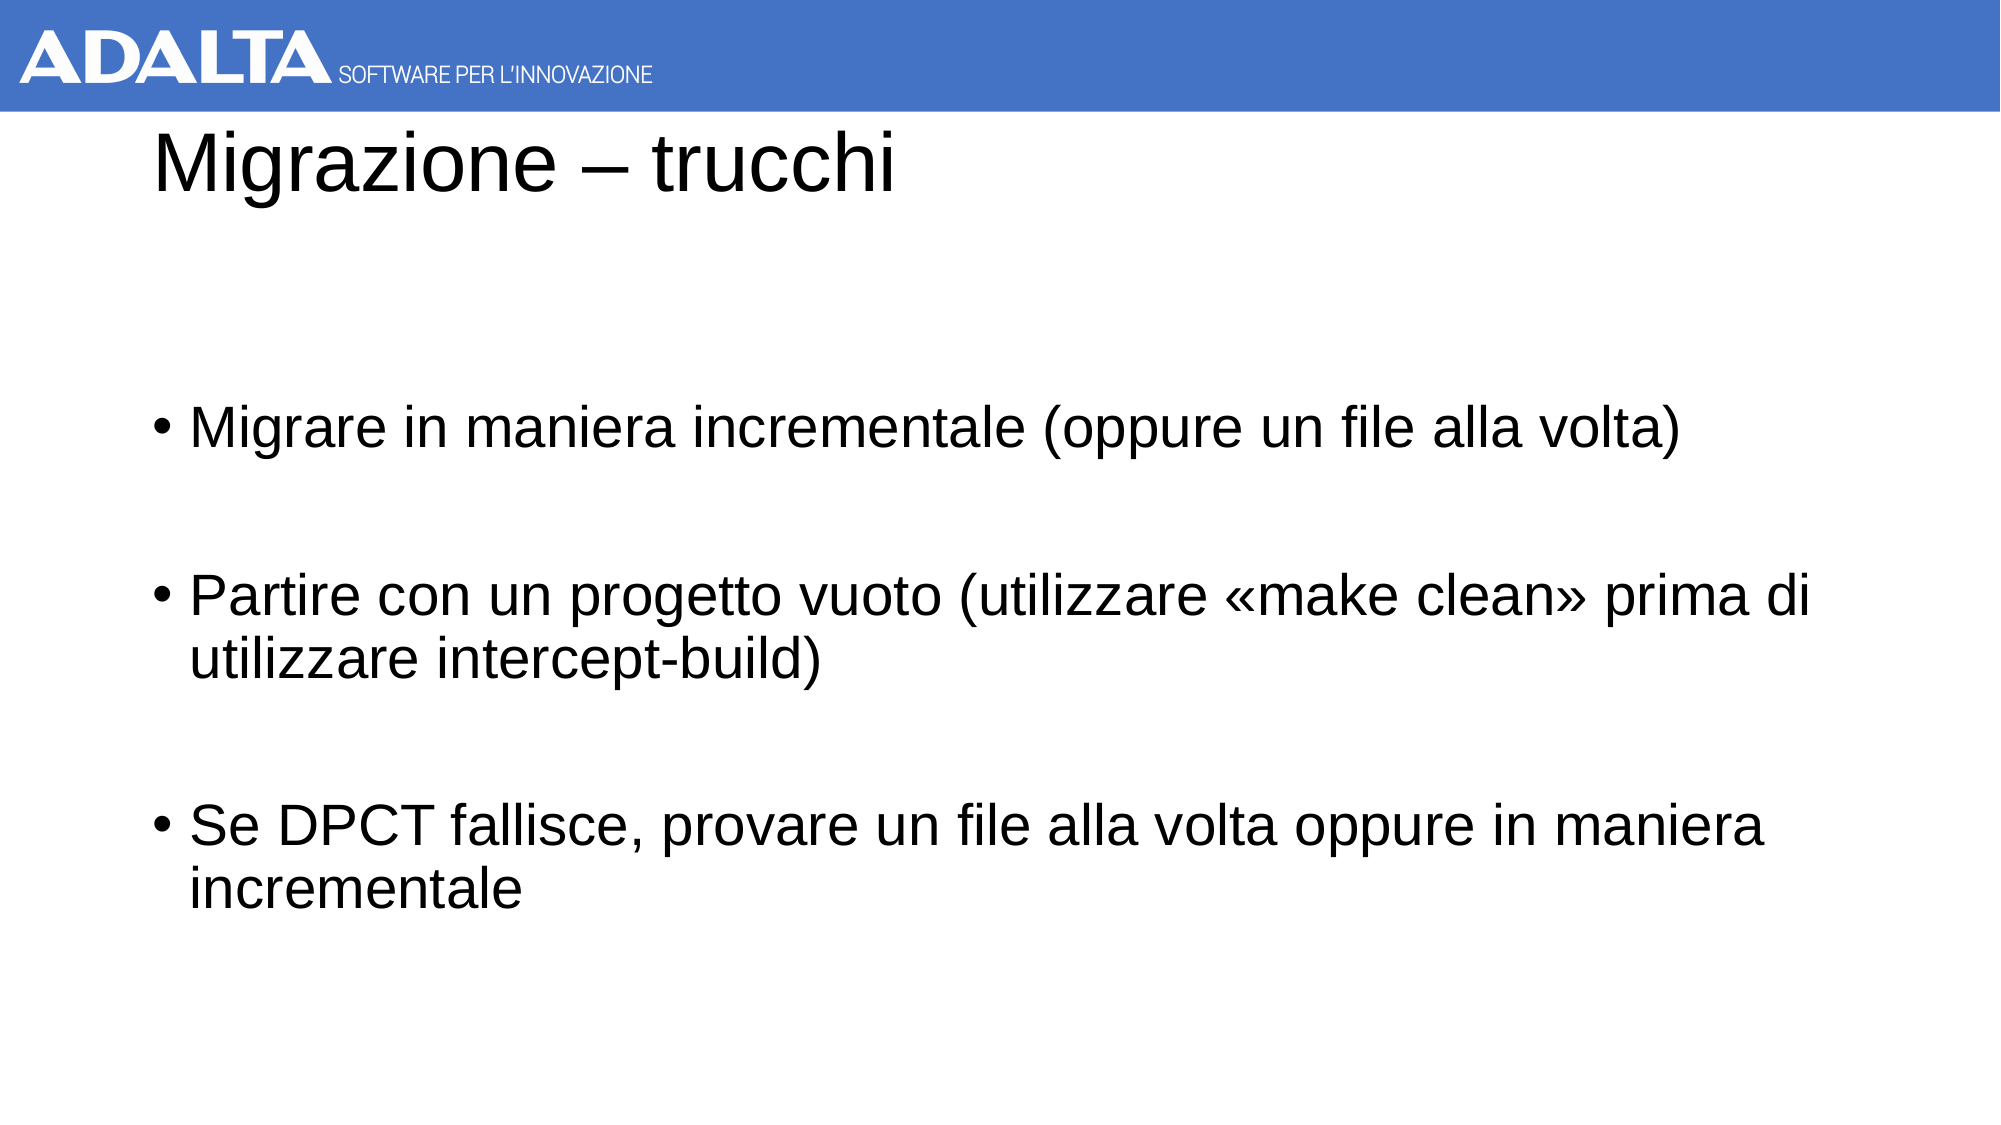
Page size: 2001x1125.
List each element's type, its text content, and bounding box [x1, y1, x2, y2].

picture [13, 23, 658, 88]
title Migrazione – trucchi [137, 111, 1922, 278]
list Migrare in maniera incrementale (oppure un file alla volta) Partire con un progetto vuoto (utilizzare «make clean» prima di utilizzare intercept-build) Se DPCT fallisce, provare un file alla volta oppure in maniera incrementale [137, 299, 1863, 1014]
